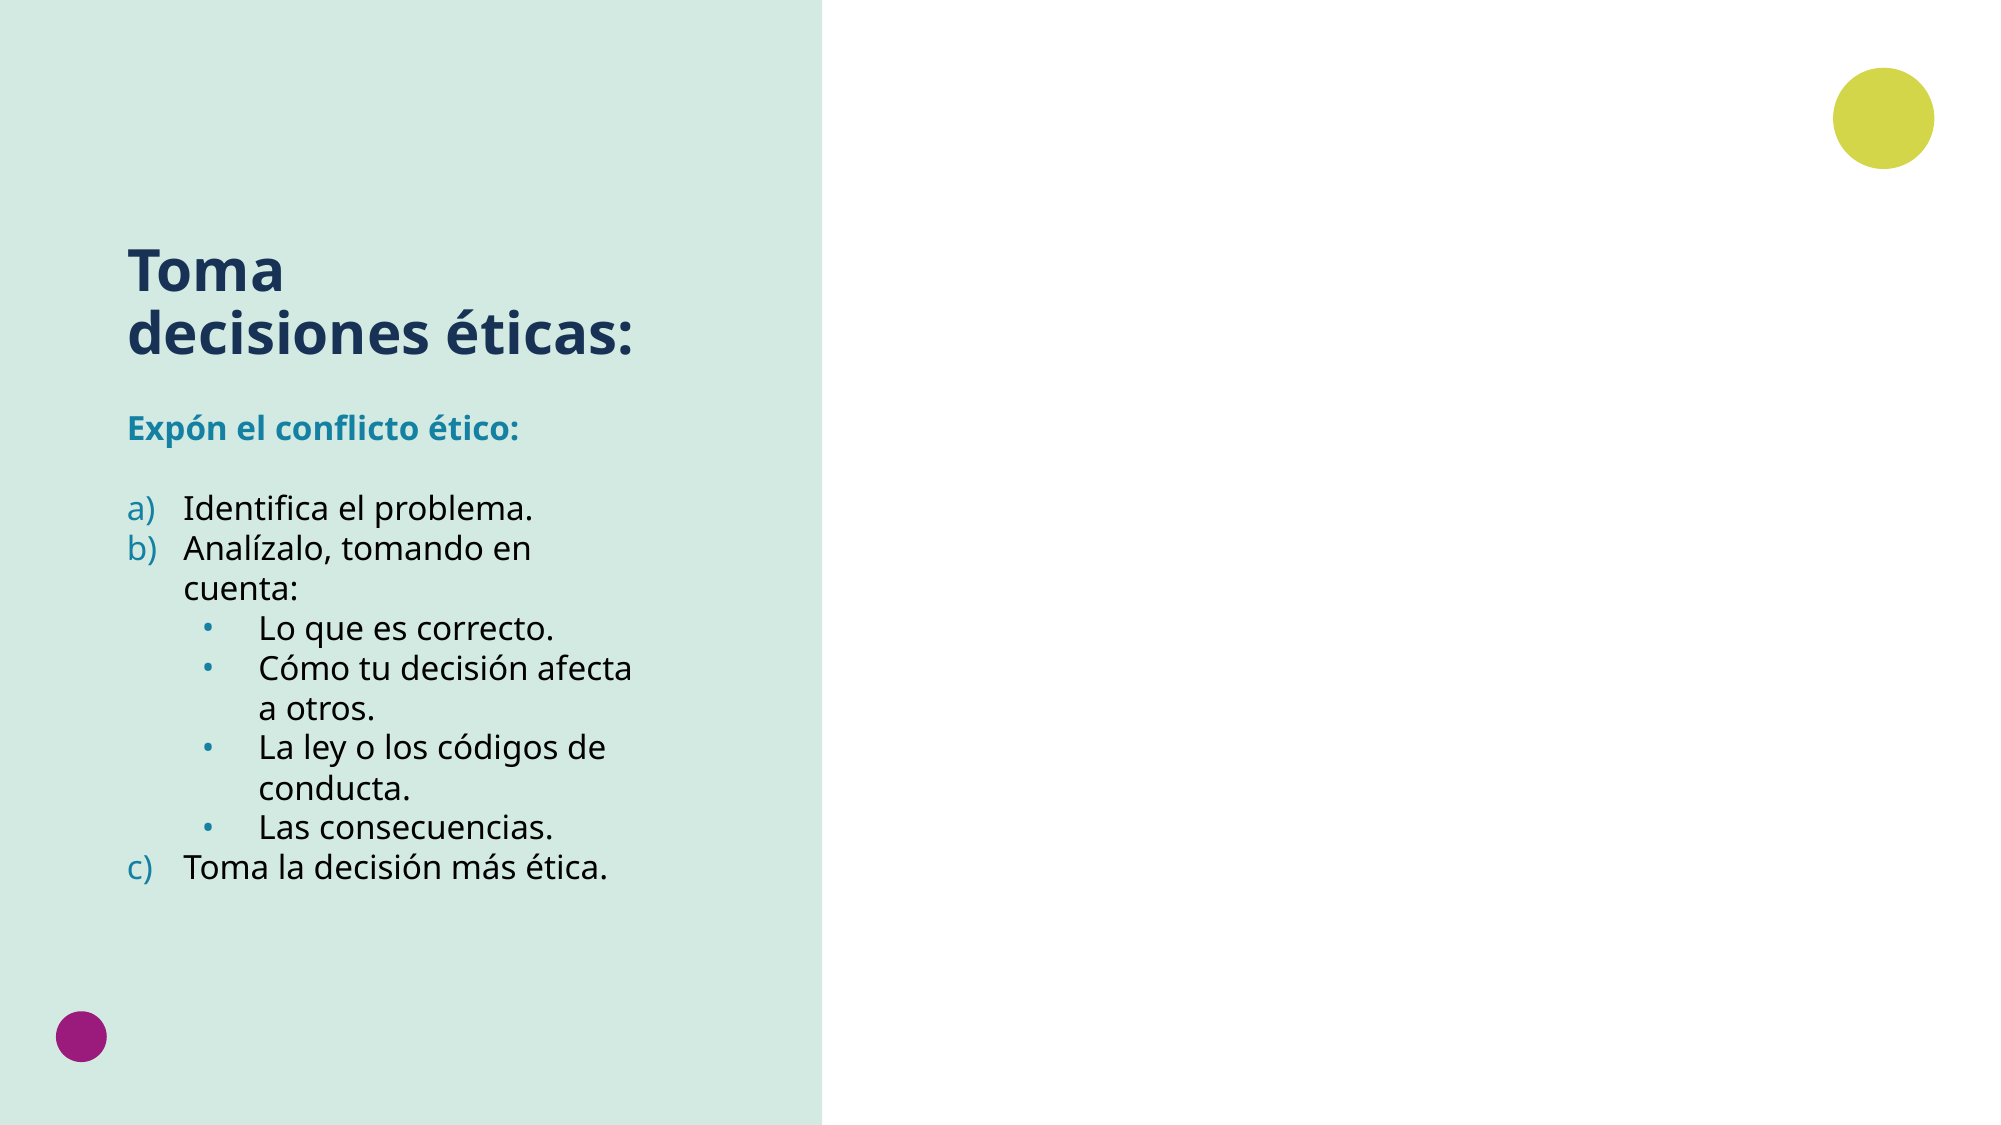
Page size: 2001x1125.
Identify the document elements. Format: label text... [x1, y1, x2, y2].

title Toma decisiones éticas: [112, 200, 677, 375]
text_box Expón el conflicto ético: Identifica el problema. Analízalo, tomando en cuenta: Lo que es correcto. Cómo tu decisión afecta a otros. La ley o los códigos de conducta. Las consecuencias. Toma la decisión más ética. [112, 399, 656, 894]
